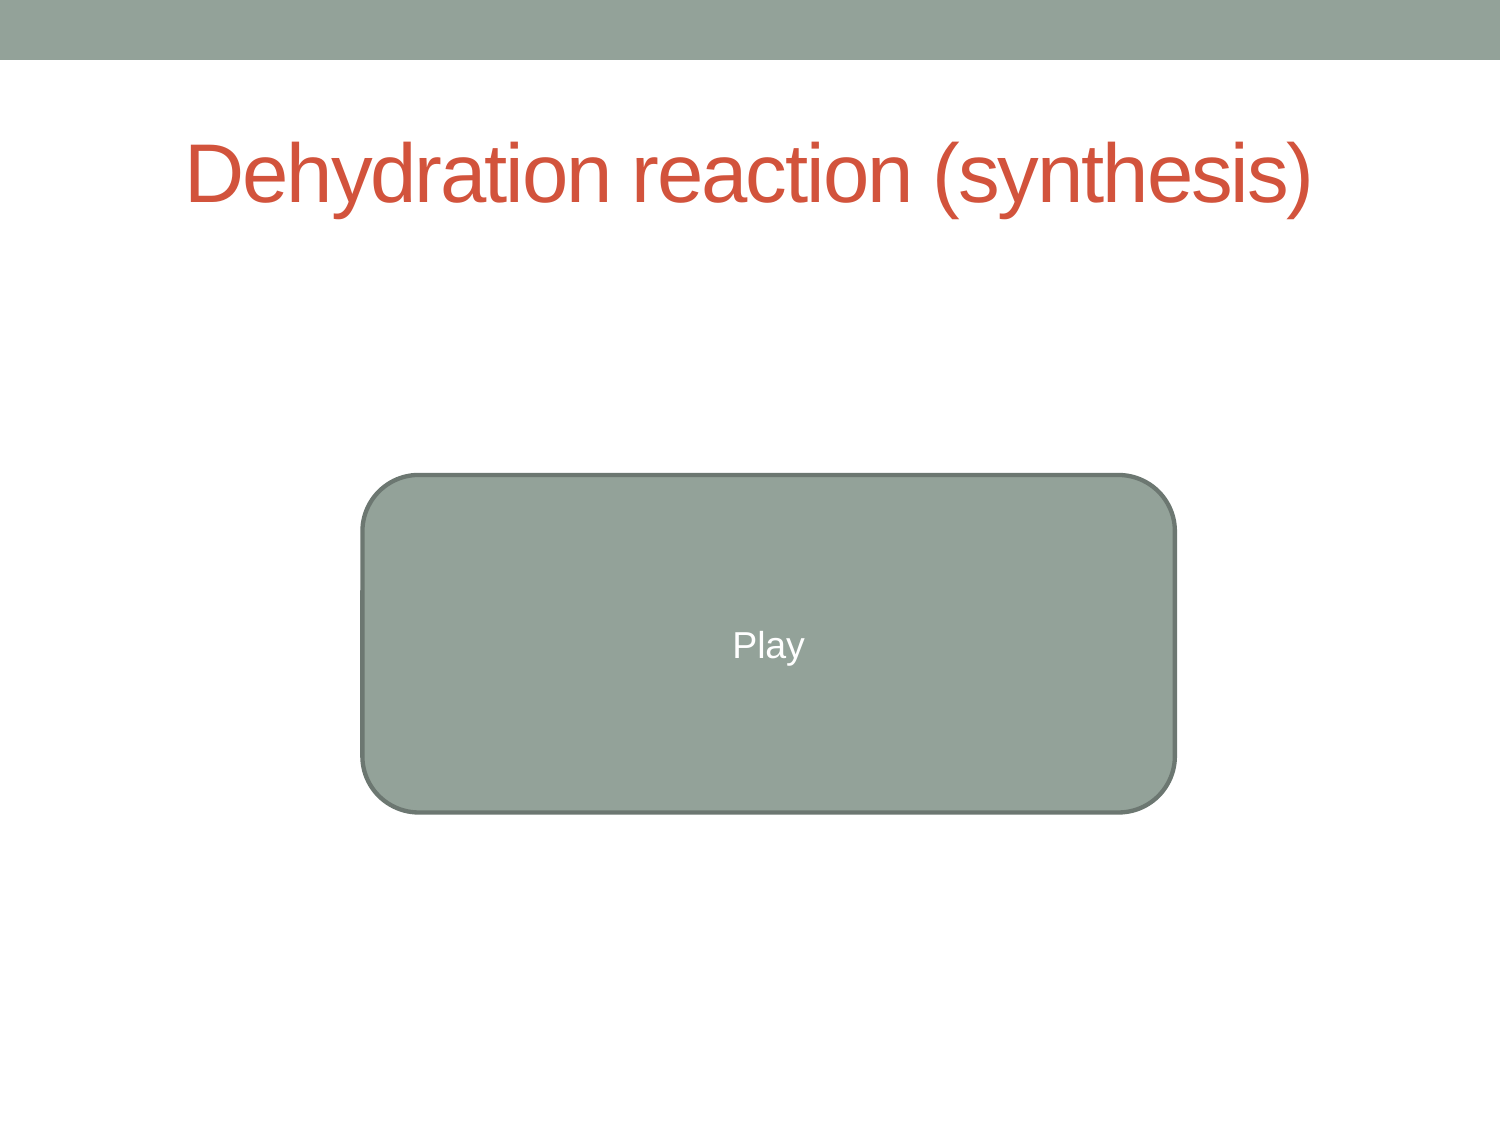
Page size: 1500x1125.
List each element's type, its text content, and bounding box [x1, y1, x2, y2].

title Dehydration reaction (synthesis) [75, 87, 1425, 250]
text_box Play [360, 472, 1178, 815]
